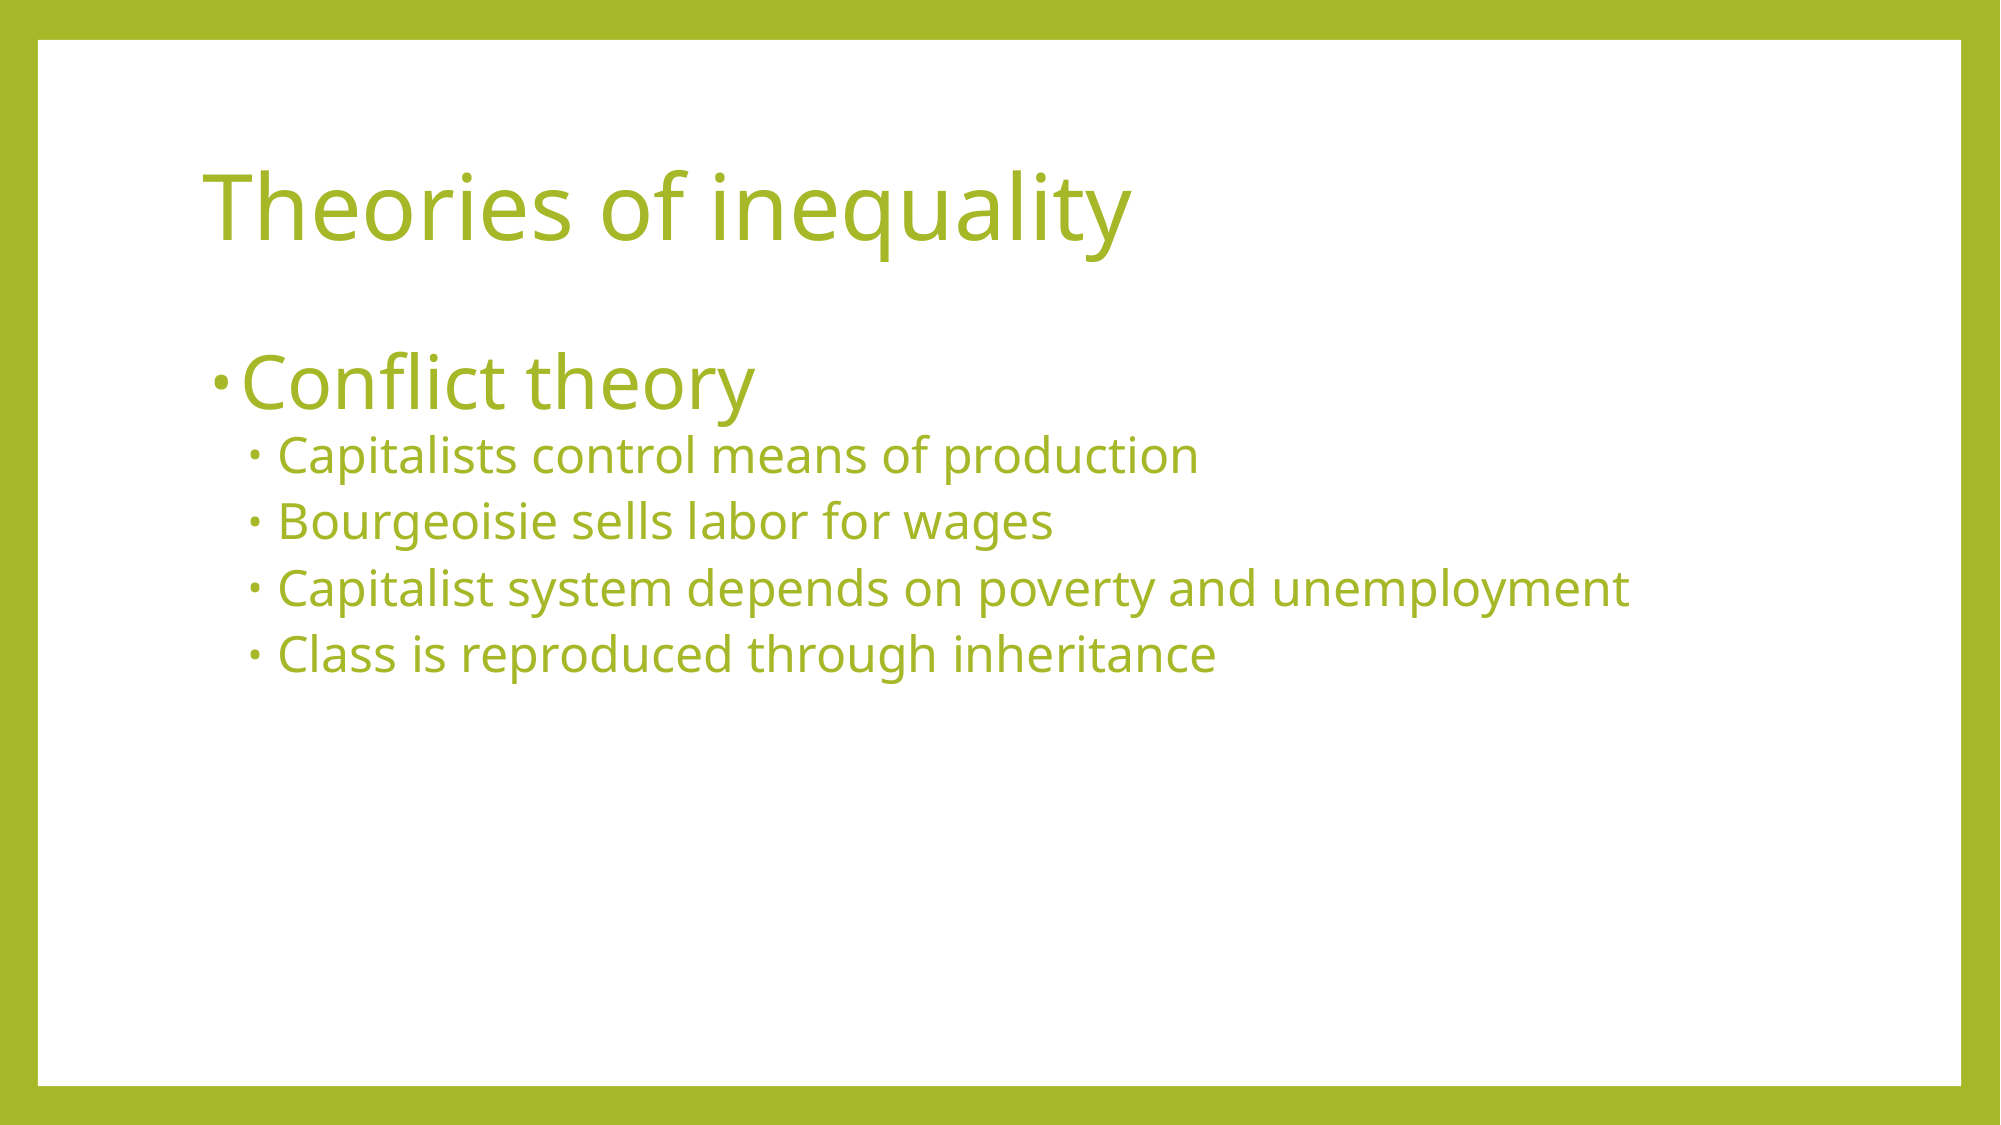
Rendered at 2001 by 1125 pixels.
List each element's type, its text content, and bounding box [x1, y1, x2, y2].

title Theories of inequality [187, 99, 1808, 323]
list Conflict theory Capitalists control means of production Bourgeoisie sells labor for wages Capitalist system depends on poverty and unemployment Class is reproduced through inheritance [187, 337, 1808, 1000]
